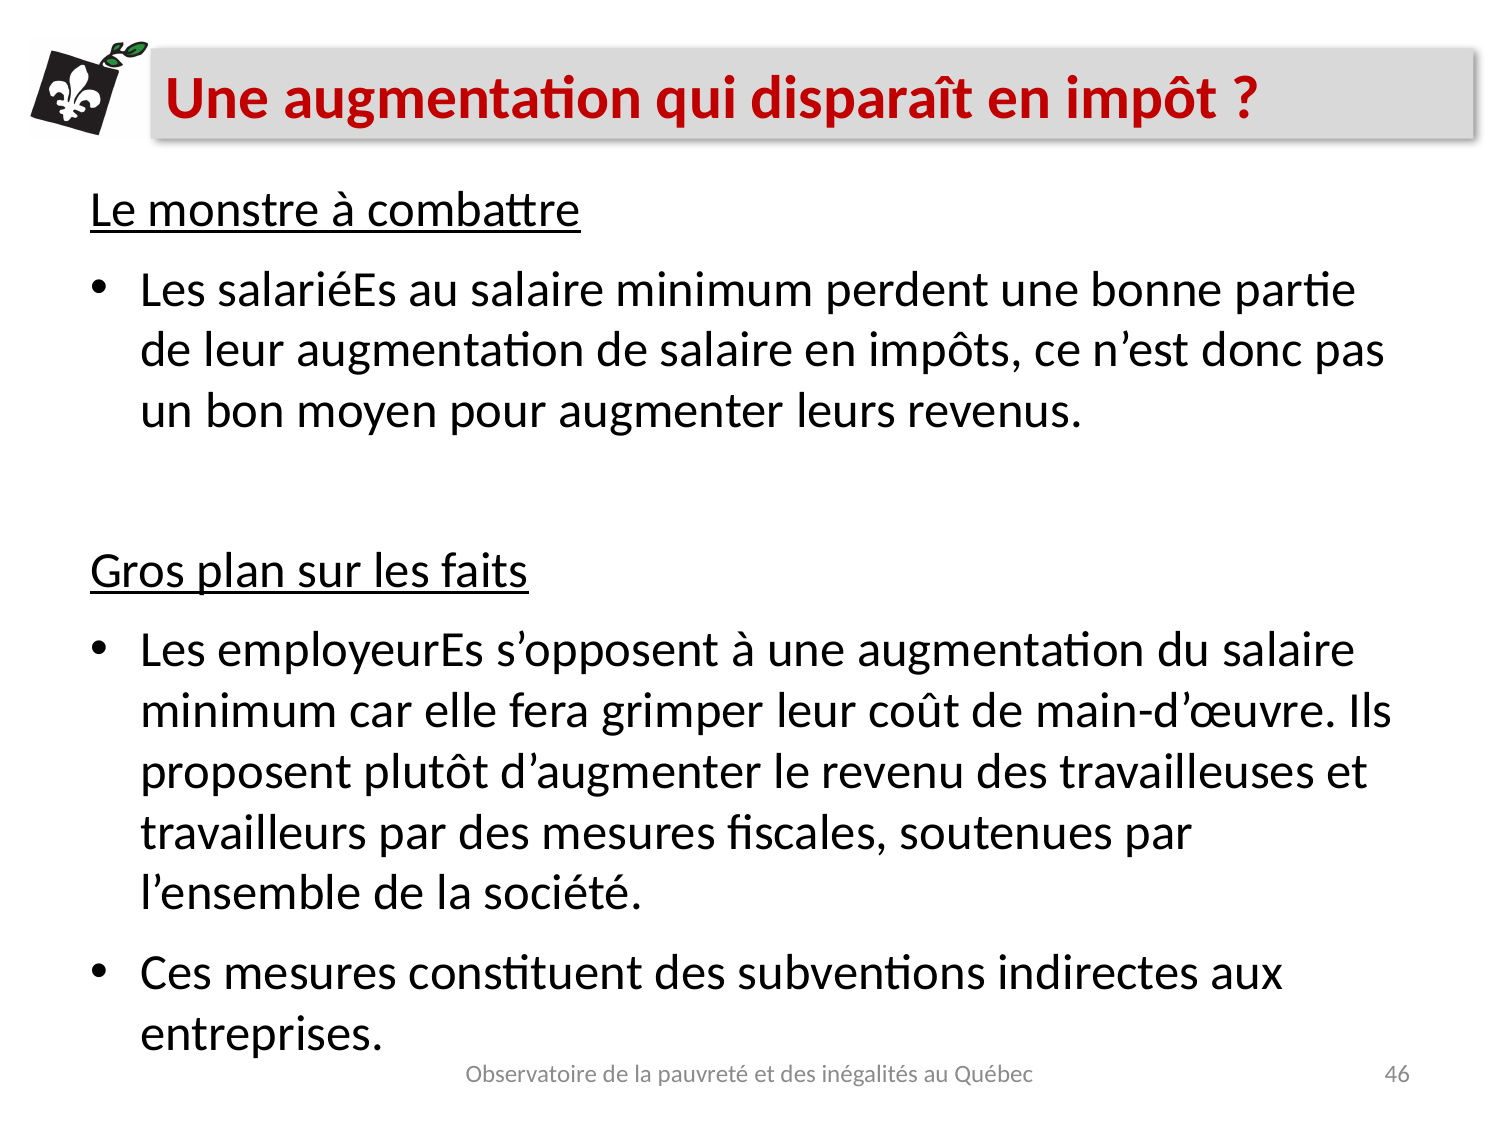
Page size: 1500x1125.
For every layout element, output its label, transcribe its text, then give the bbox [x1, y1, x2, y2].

footer Observatoire de la pauvreté et des inégalités au Québec [0, 1042, 1500, 1103]
picture [28, 38, 151, 139]
title Une augmentation qui disparaît en impôt ? [155, 48, 1474, 139]
list Le monstre à combattre Les salariéEs au salaire minimum perdent une bonne partie de leur augmentation de salaire en impôts, ce n’est donc pas un bon moyen pour augmenter leurs revenus. Gros plan sur les faits Les employeurEs s’opposent à une augmentation du salaire minimum car elle fera grimper leur coût de main-d’œuvre. Ils proposent plutôt d’augmenter le revenu des travailleuses et travailleurs par des mesures fiscales, soutenues par l’ensemble de la société. Ces mesures constituent des subventions indirectes aux entreprises. [75, 168, 1425, 1042]
